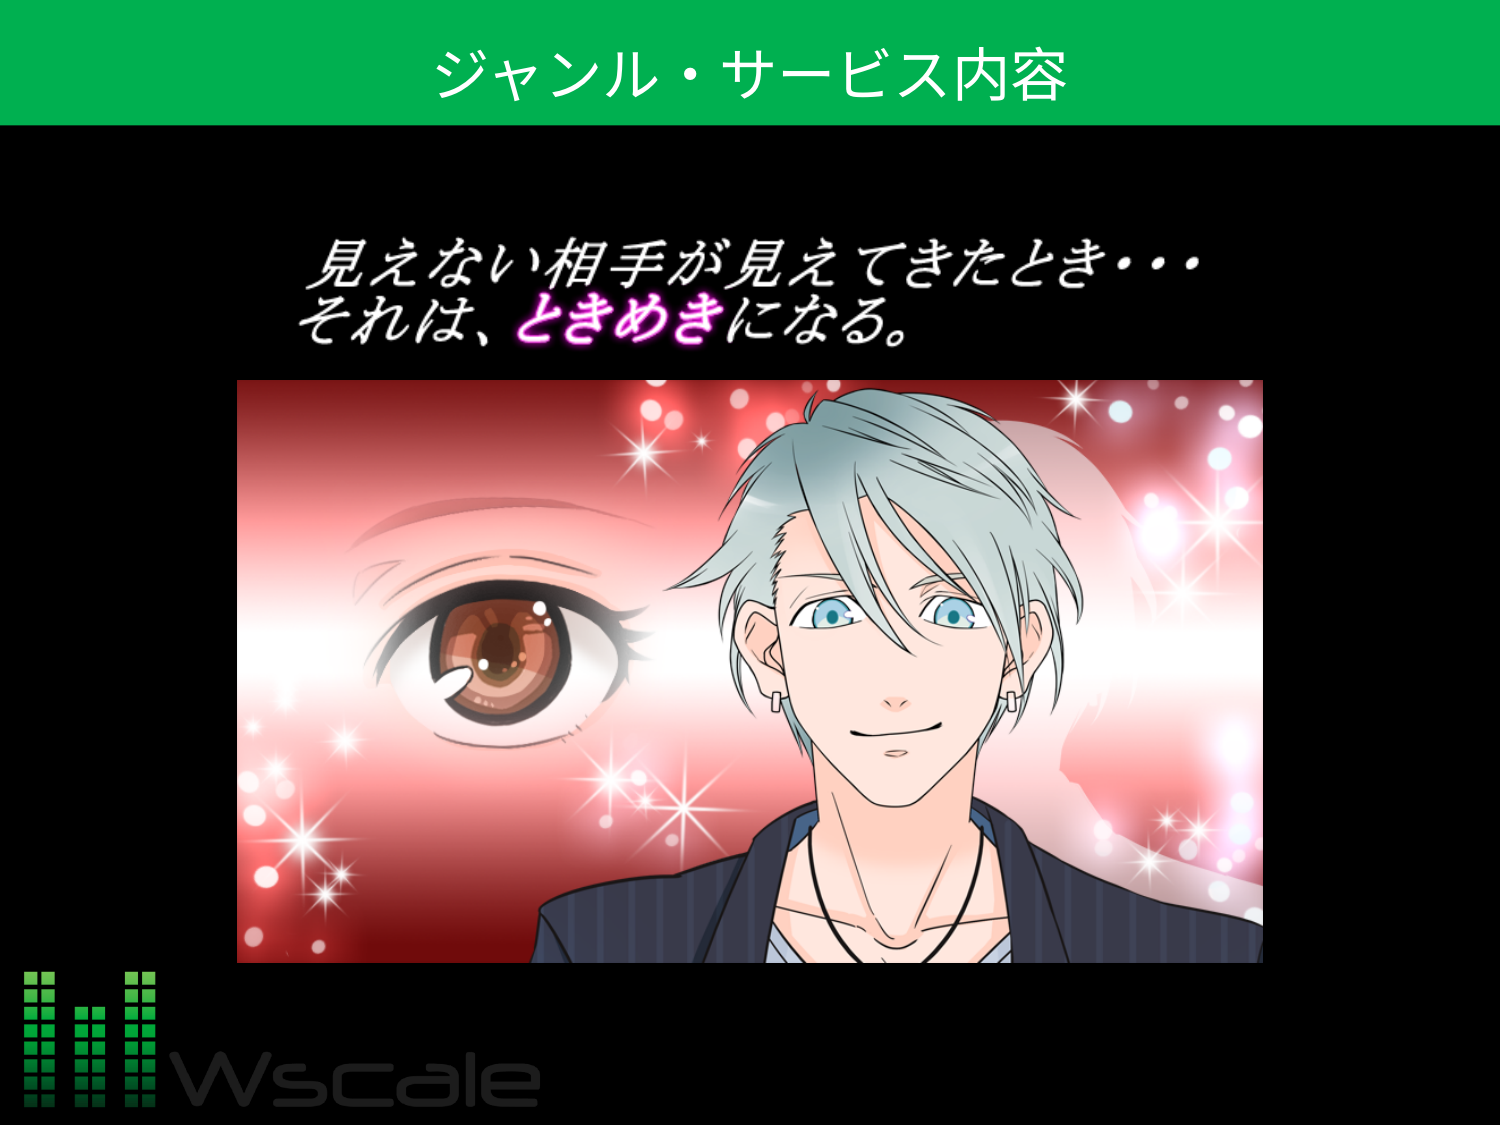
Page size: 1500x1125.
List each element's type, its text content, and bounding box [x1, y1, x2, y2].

text_box ジャンル・サービス内容 [74, 30, 1425, 117]
picture [0, 196, 1457, 1125]
